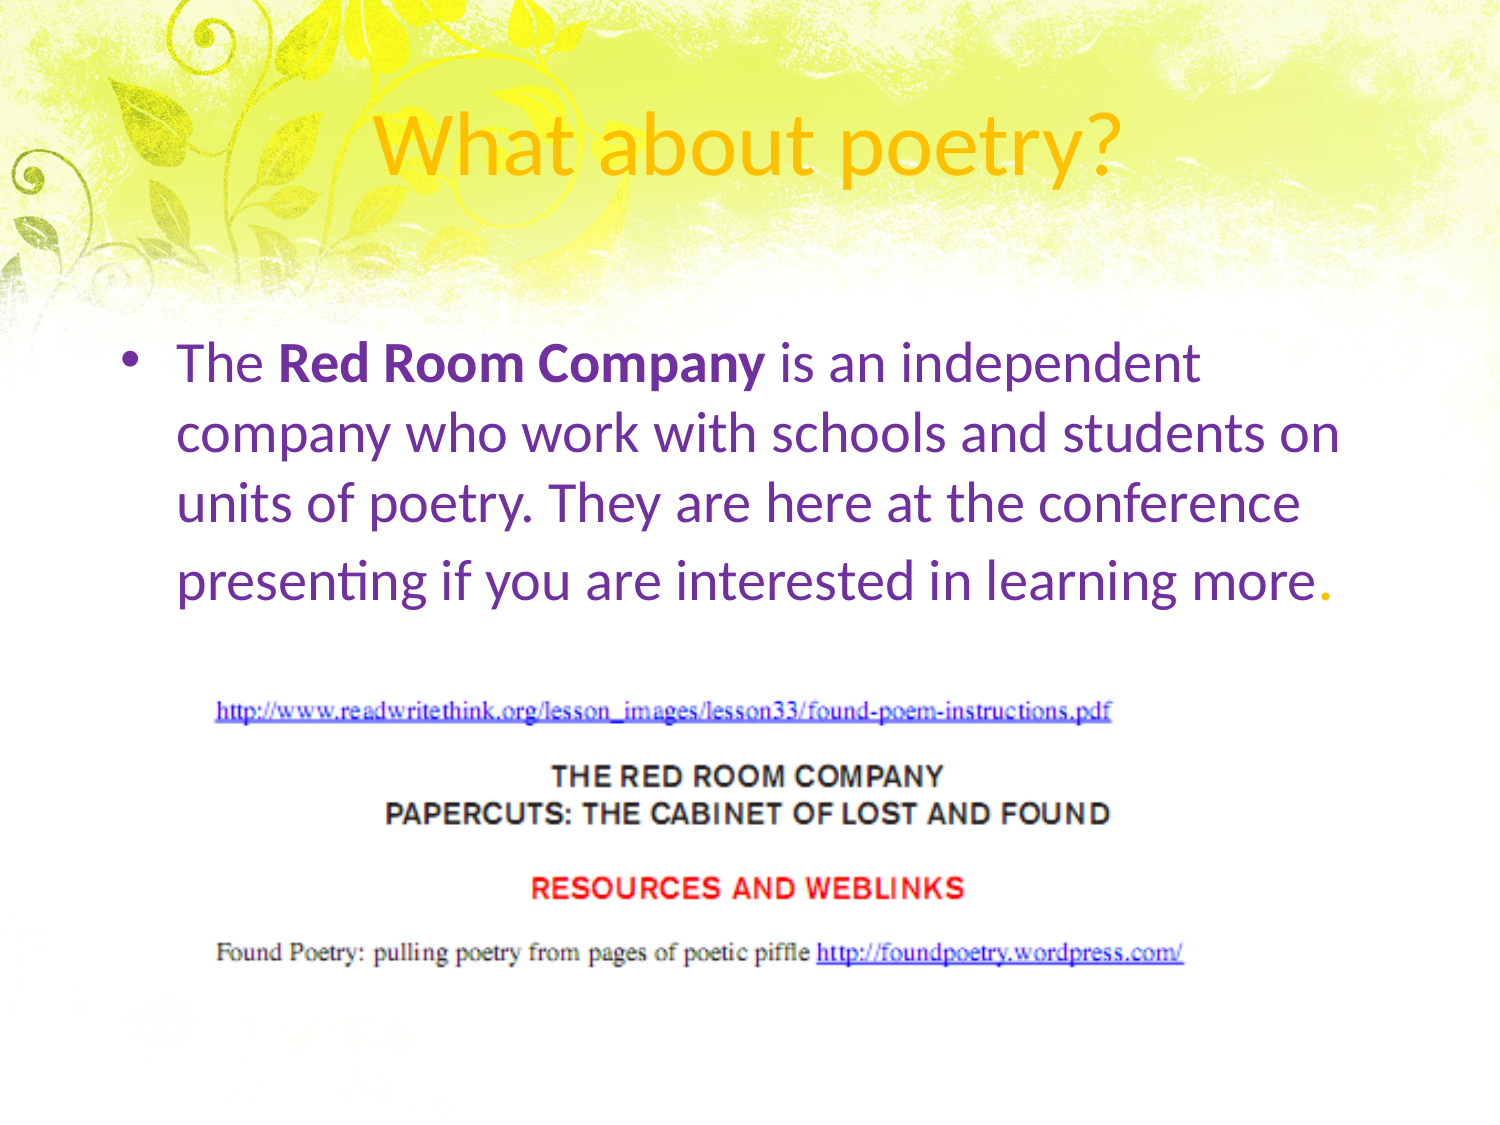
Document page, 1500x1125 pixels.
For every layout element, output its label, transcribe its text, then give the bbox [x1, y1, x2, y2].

title What about poetry? [74, 44, 1426, 233]
picture [0, 0, 1500, 1125]
text_box The Red Room Company is an independent company who work with schools and students on units of poetry. They are here at the conference presenting if you are interested in learning more. [105, 316, 1372, 628]
